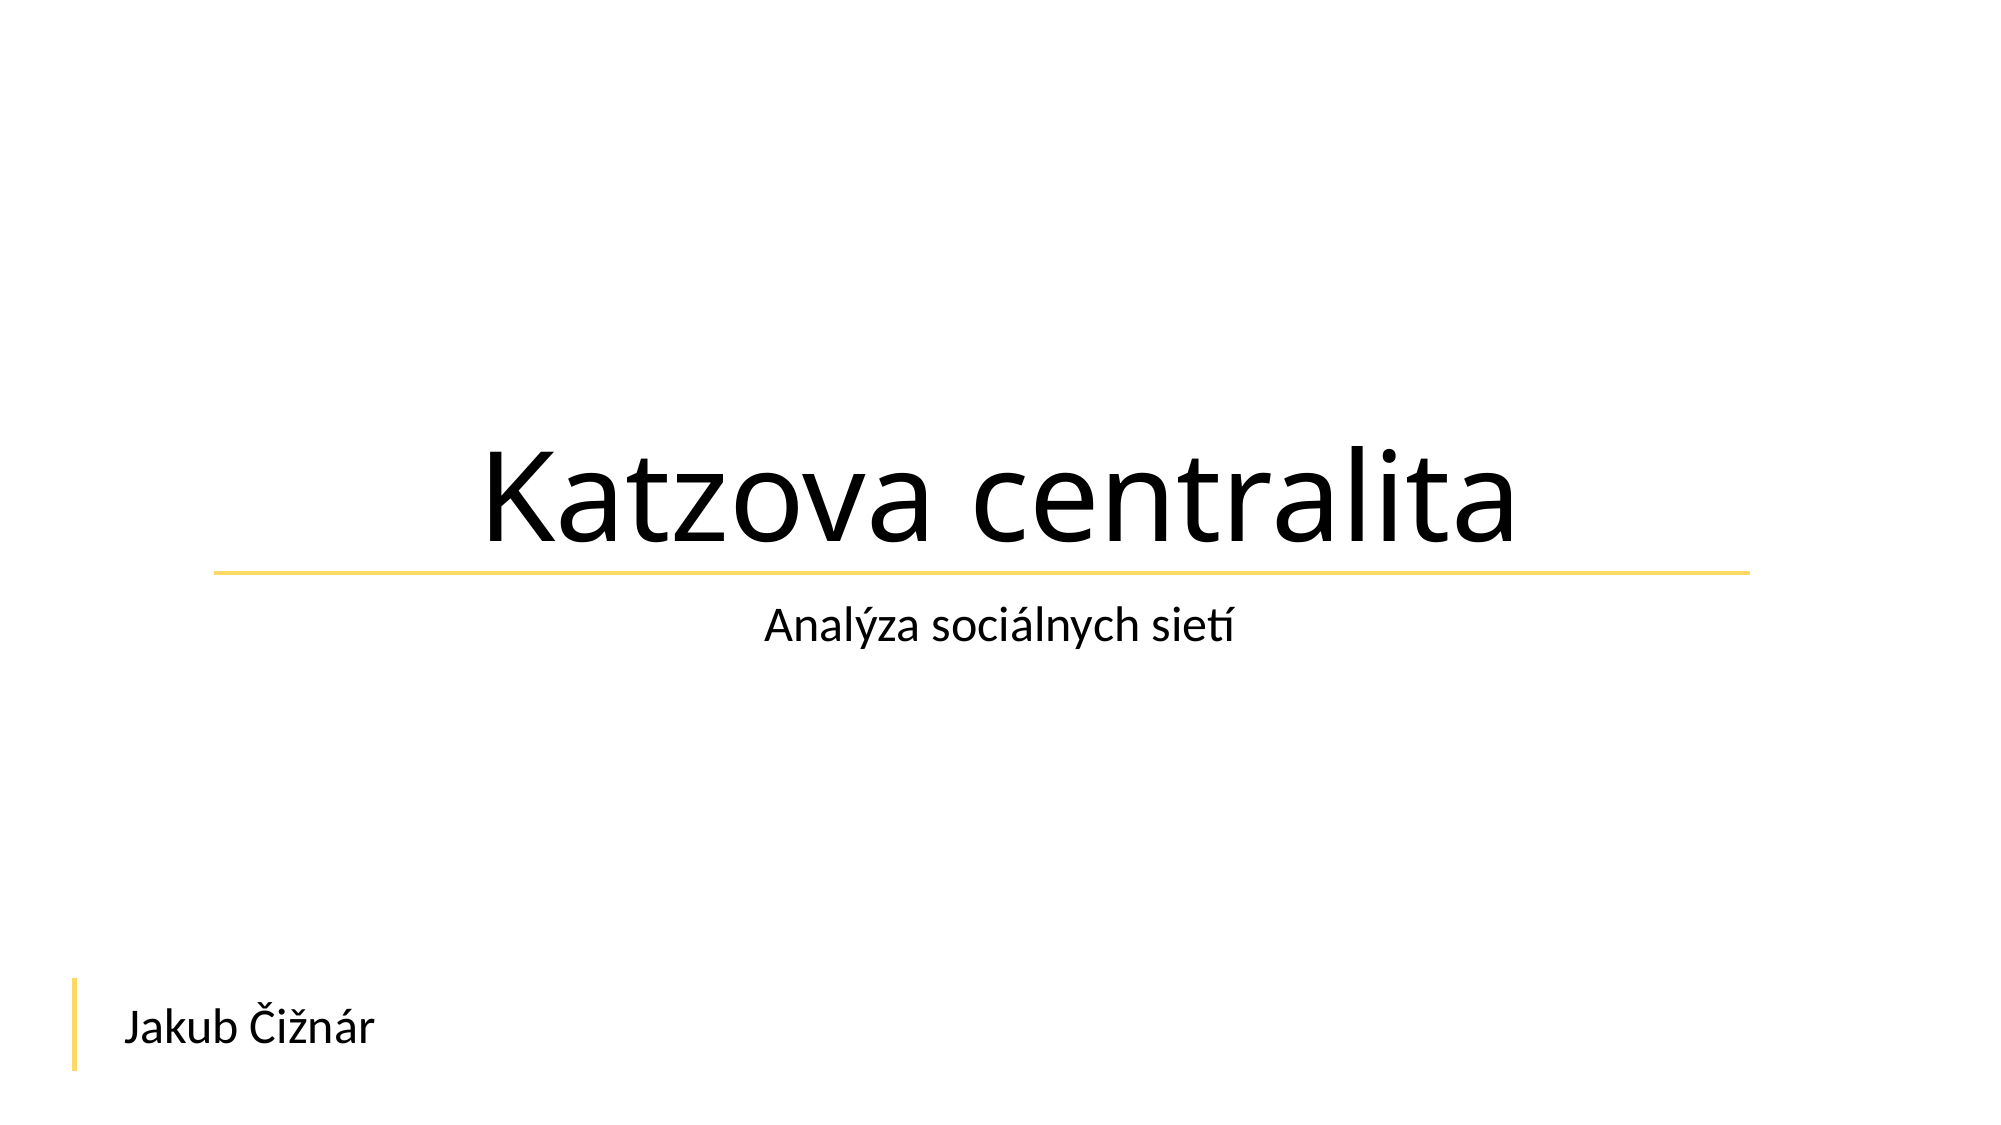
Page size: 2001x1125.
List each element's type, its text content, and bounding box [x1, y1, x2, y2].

subtitle Analýza sociálnych sietí [249, 590, 1750, 863]
title Katzova centralita [249, 184, 1750, 571]
text_box Jakub Čižnár [109, 986, 391, 1062]
